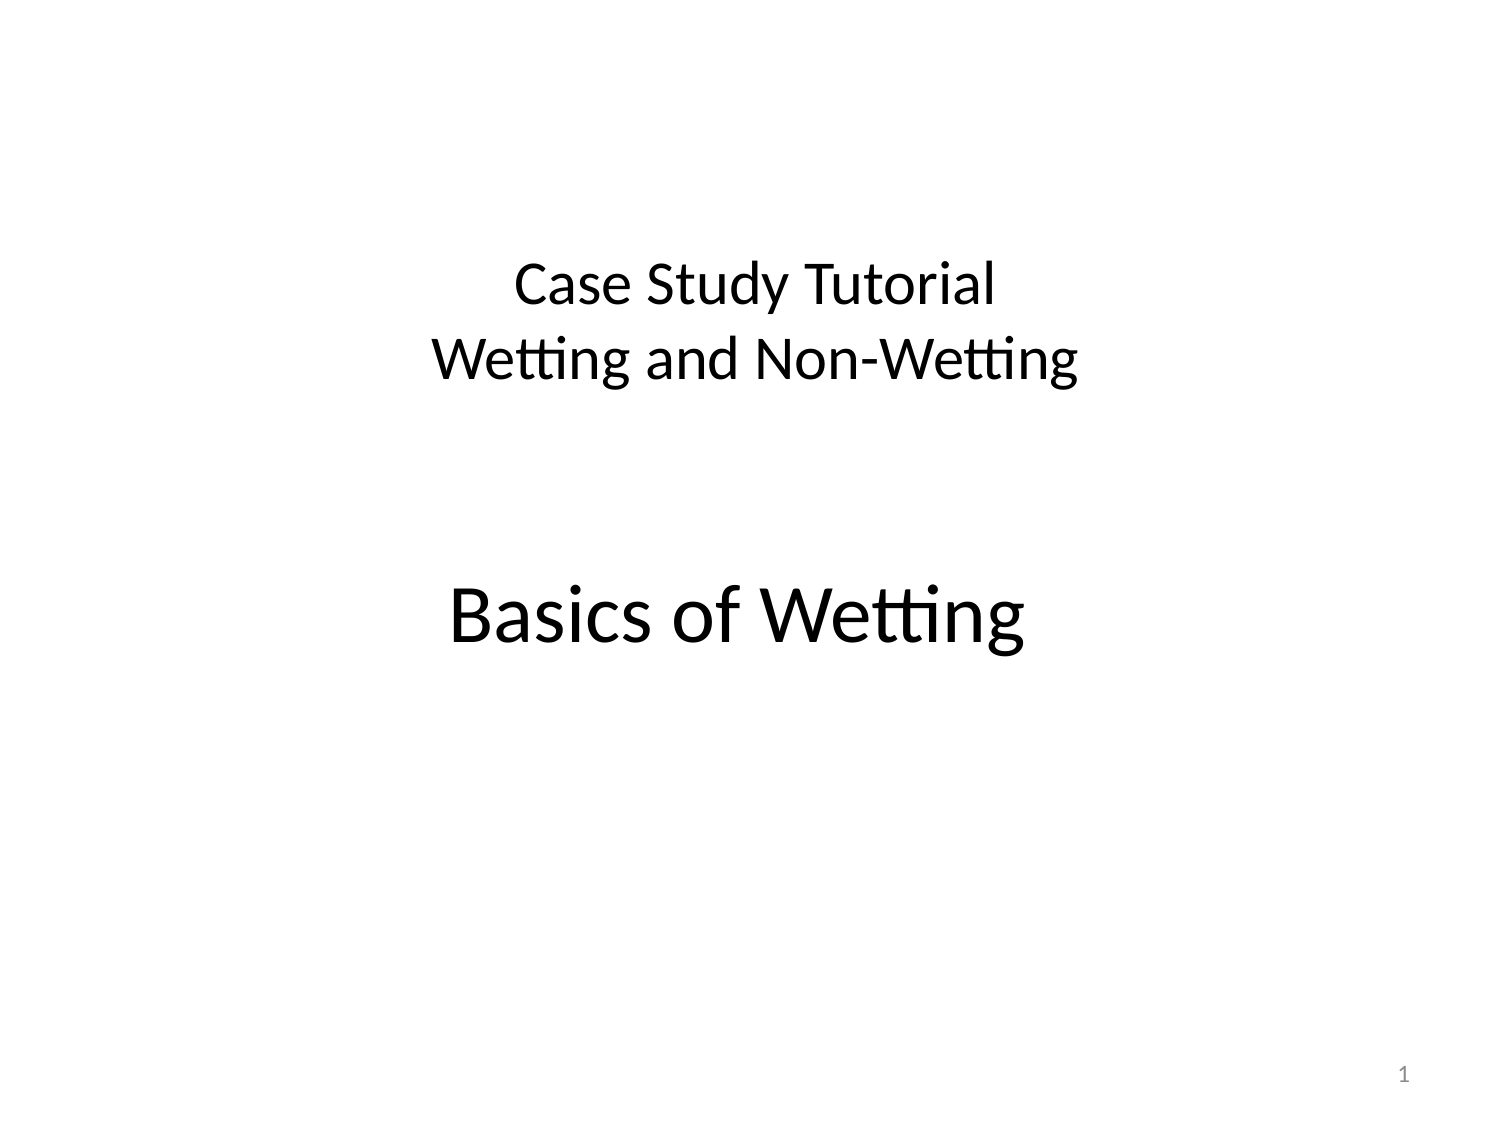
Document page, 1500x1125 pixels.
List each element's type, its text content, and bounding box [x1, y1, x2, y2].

text_box Case Study Tutorial Wetting and Non-Wetting [81, 234, 1430, 399]
slide_number 1 [1074, 1042, 1425, 1103]
text_box Basics of Wetting [433, 551, 1078, 667]
